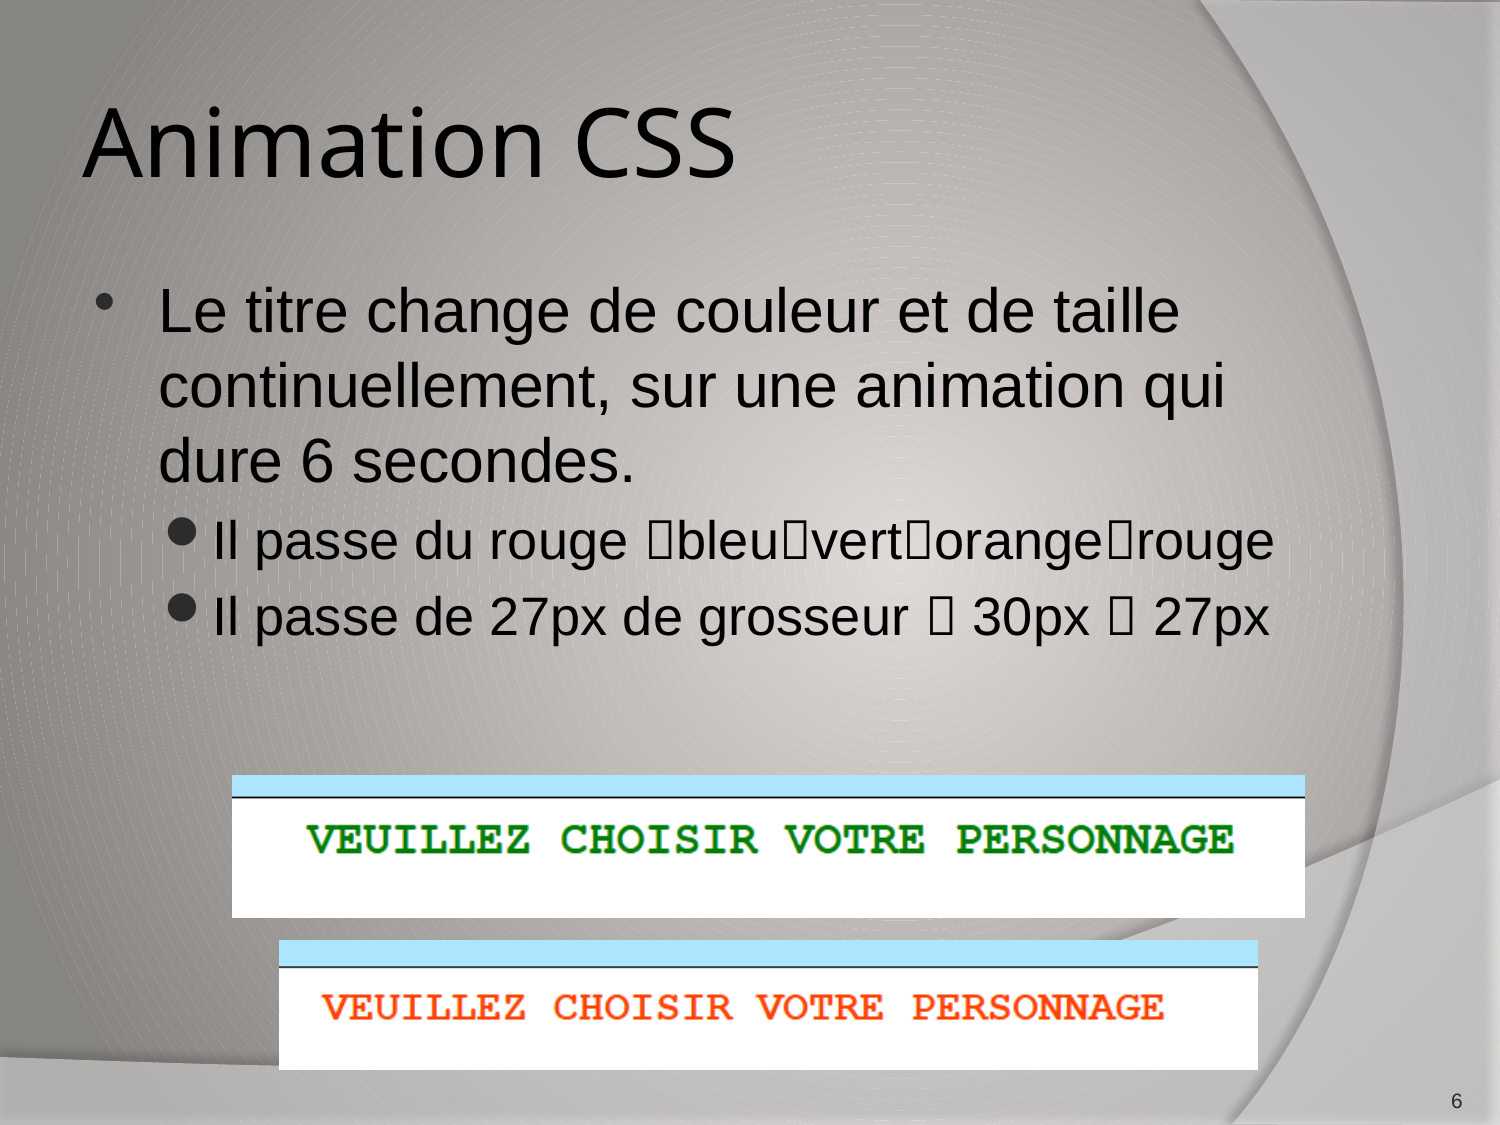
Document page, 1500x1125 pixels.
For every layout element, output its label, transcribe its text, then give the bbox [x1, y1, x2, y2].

list Le titre change de couleur et de taille continuellement, sur une animation qui dure 6 secondes. Il passe du rouge bleuvertorangerouge Il passe de 27px de grosseur  30px  27px [75, 262, 1353, 1005]
picture [232, 774, 1305, 918]
picture [279, 939, 1258, 1070]
slide_number 6 [1337, 1053, 1463, 1114]
title Animation CSS [75, 45, 1300, 233]
